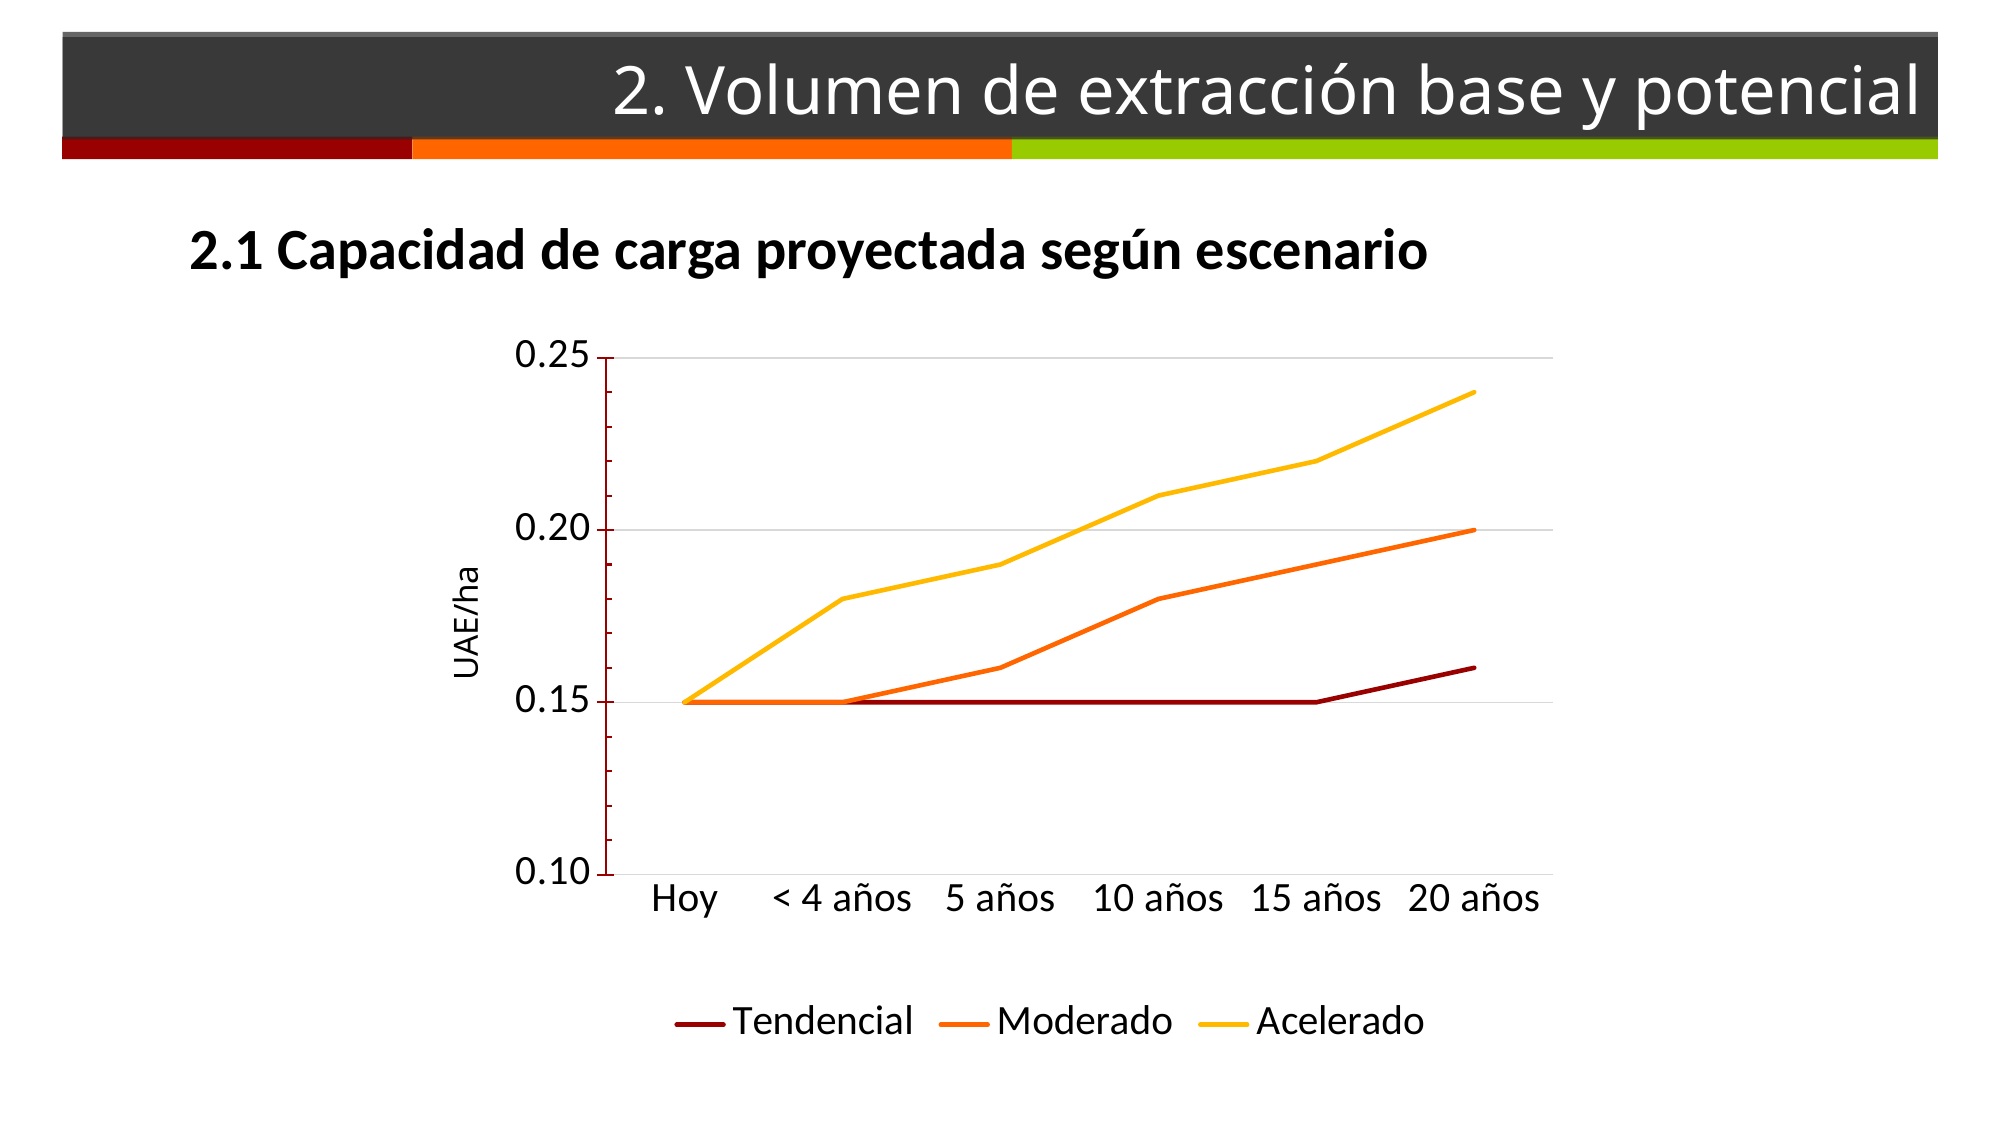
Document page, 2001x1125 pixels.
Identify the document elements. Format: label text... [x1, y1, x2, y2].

title 2. Volumen de extracción base y potencial [62, 37, 1938, 140]
list 2.1 Capacidad de carga proyectada según escenario [174, 168, 1519, 317]
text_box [436, 265, 1577, 1055]
